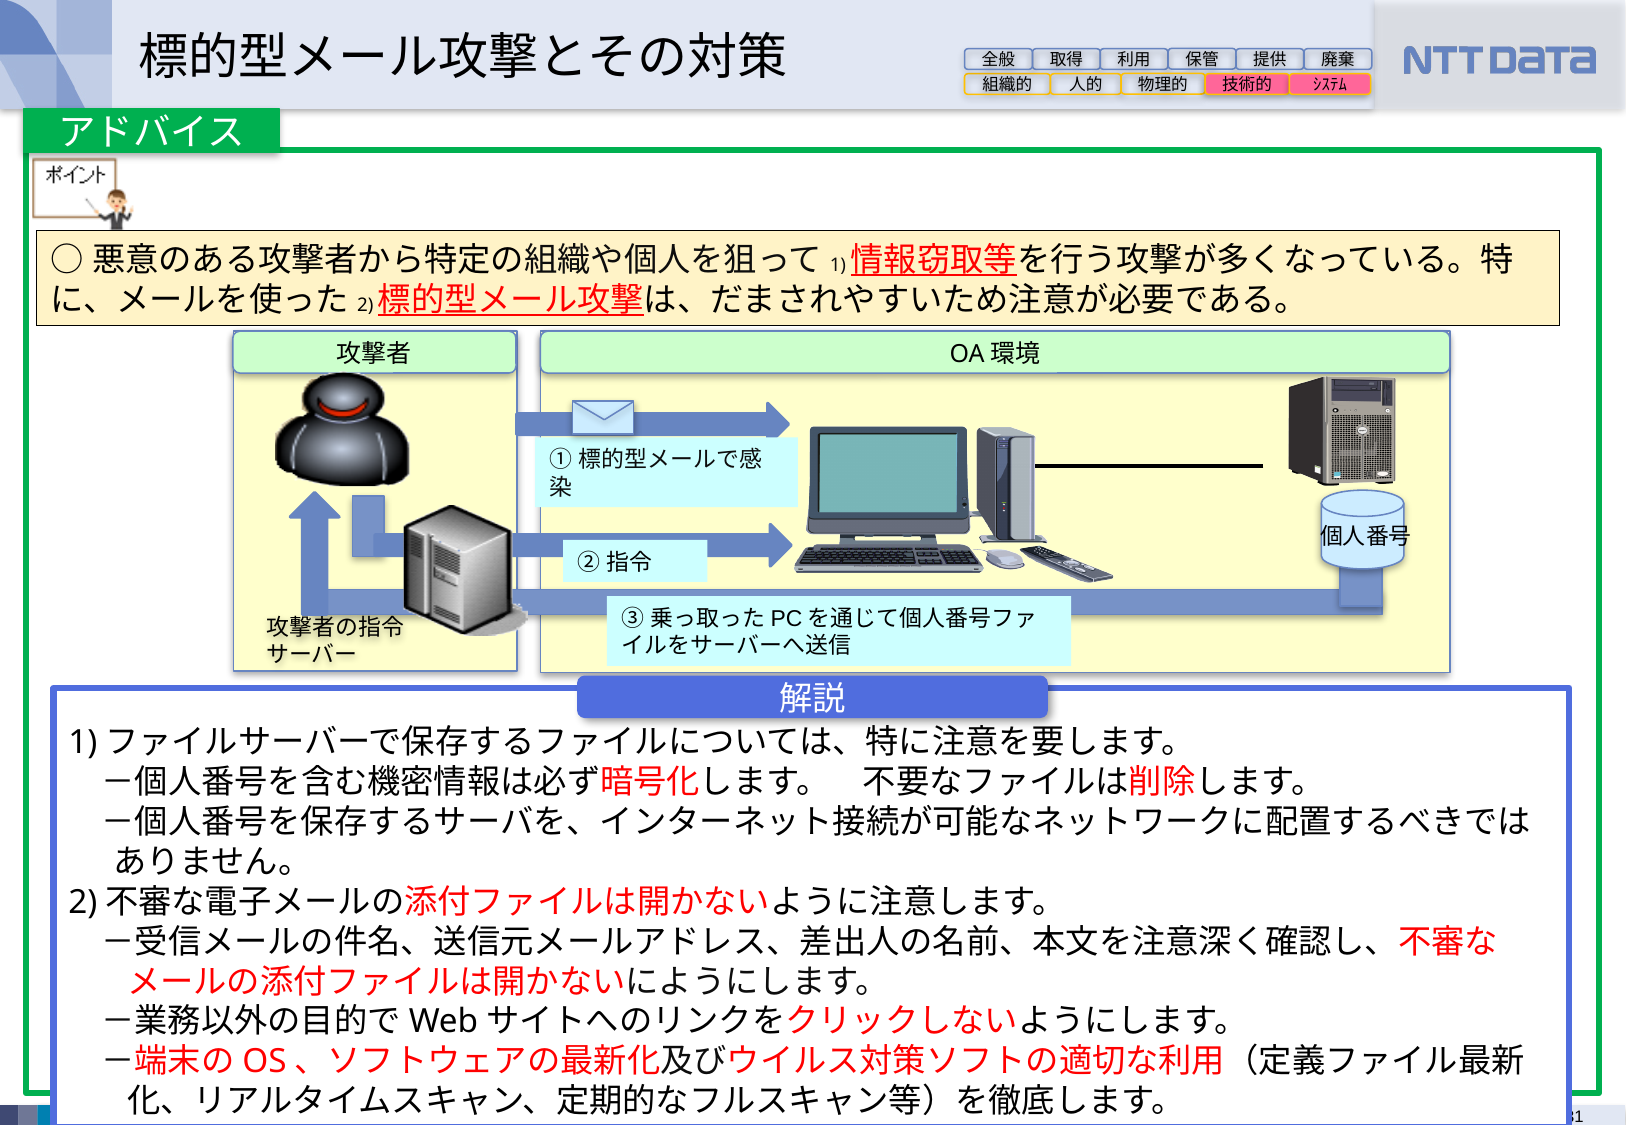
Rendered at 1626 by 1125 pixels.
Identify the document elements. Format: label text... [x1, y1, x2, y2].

picture [31, 155, 140, 242]
text_box ○悪意のある攻撃者から特定の組織や個人を狙って1)情報窃取等を行う攻撃が多くなっている。特に、メールを使った2)標的型メール攻撃は、だまされやすいため注意が必要である。 [36, 230, 1560, 326]
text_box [232, 330, 1451, 673]
text_box 解説 [577, 682, 1048, 718]
picture [1404, 46, 1596, 74]
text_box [964, 48, 1373, 95]
text_box アドバイス [23, 108, 280, 153]
title 標的型メール攻撃とその対策 [110, 0, 1363, 110]
text_box 1)ファイルサーバーで保存するファイルについては、特に注意を要します。 －個人番号を含む機密情報は必ず暗号化します。 不要なファイルは削除します。 －個人番号を保存するサーバを、インターネット接続が可能なネットワークに配置するべきではありません。 2)不審な電子メールの添付ファイルは開かないように注意します。 －受信メールの件名、送信元メールアドレス、差出人の名前、本文を注意深く確認し、不審なメールの添付ファイルは開かないにようにします。 －業務以外の目的でWebサイトへのリンクをクリックしないようにします。 －端末のOS、ソフトウェアの最新化及びウイルス対策ソフトの適切な利用（定義ファイル最新化、リアルタイムスキャン、定期的なフルスキャン等）を徹底します。 [53, 687, 1570, 1125]
text_box [25, 150, 1599, 1094]
picture [0, 0, 110, 109]
